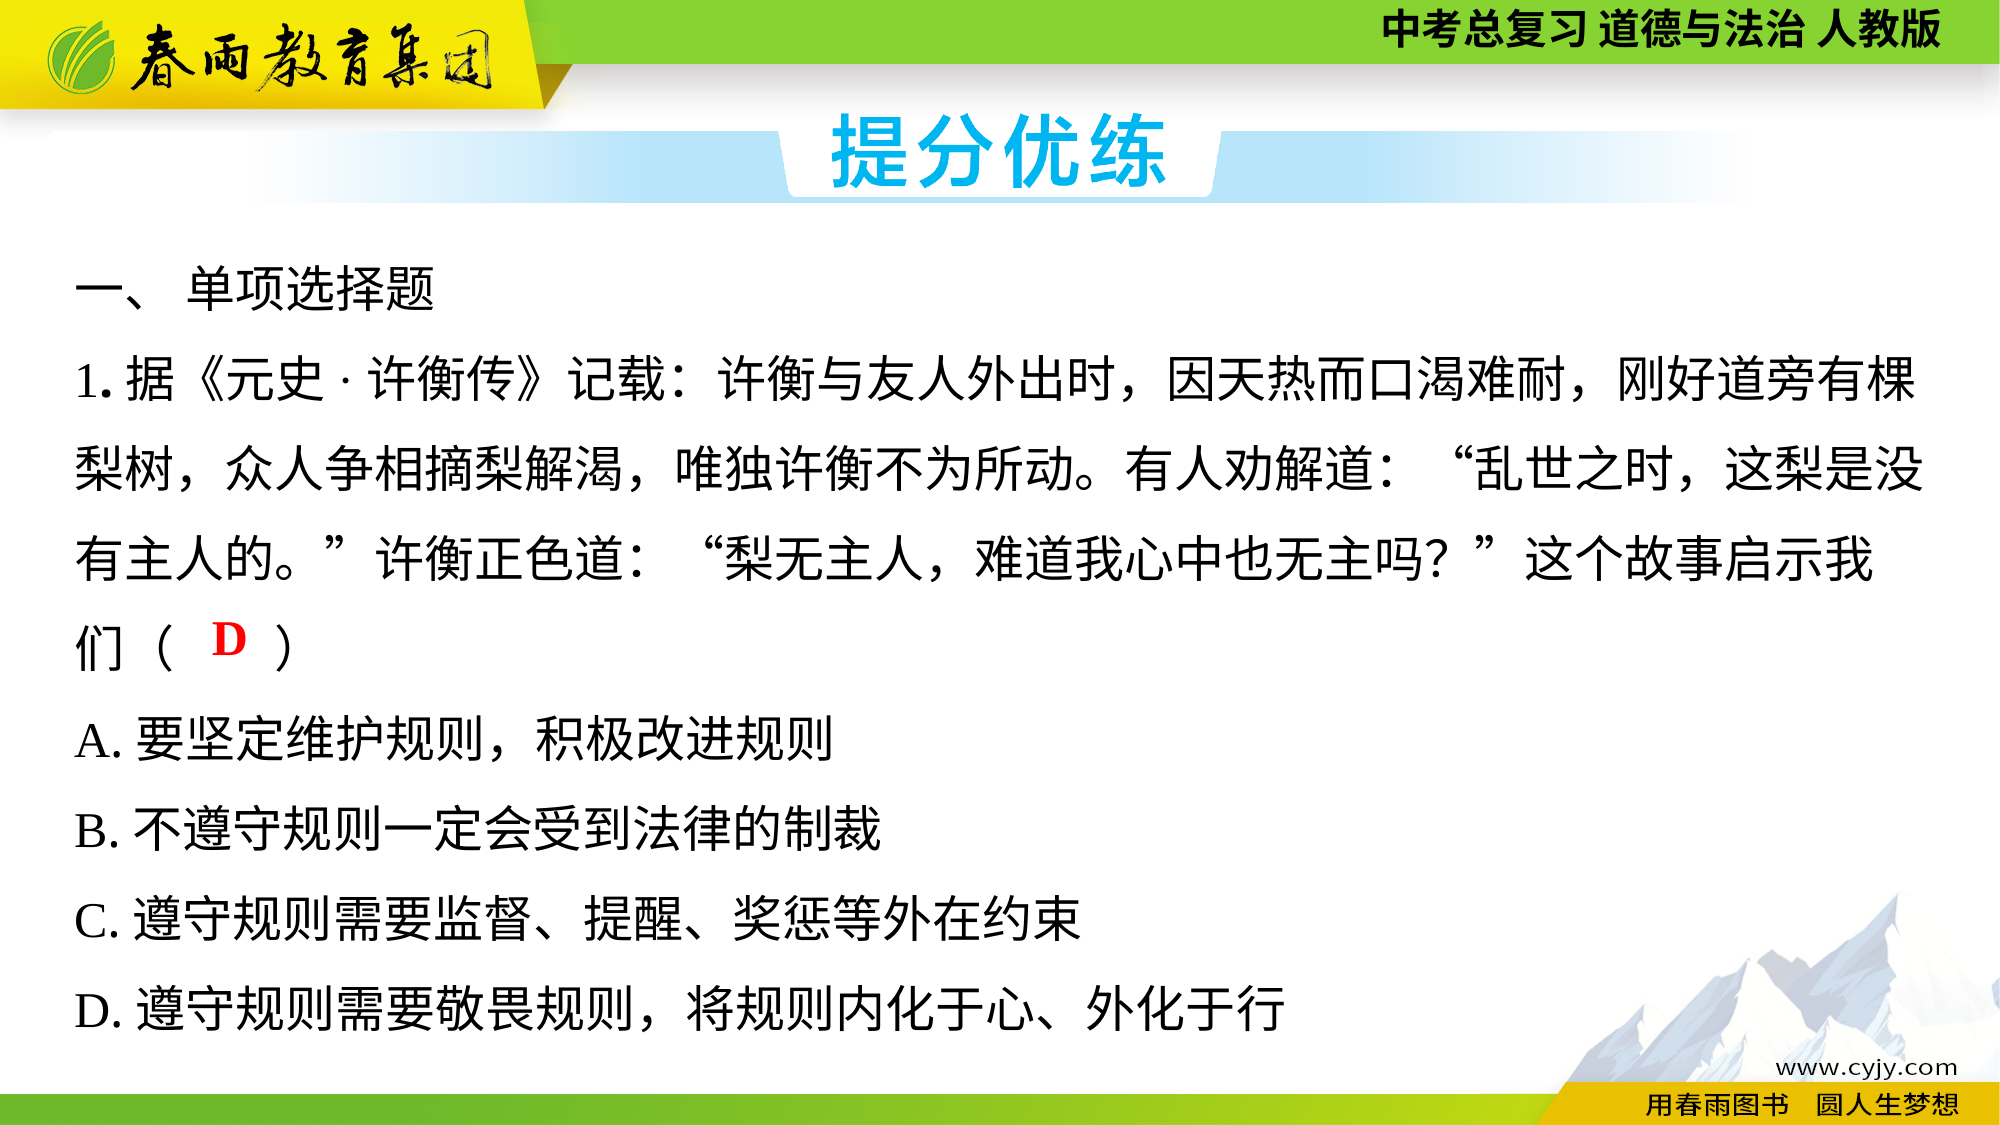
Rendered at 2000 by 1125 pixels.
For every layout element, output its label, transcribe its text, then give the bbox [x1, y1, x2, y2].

list 一、 单项选择题 1.据《元史·许衡传》记载：许衡与友人外出时，因天热而口渴难耐，刚好道旁有棵梨树，众人争相摘梨解渴，唯独许衡不为所动。有人劝解道：“乱世之时，这梨是没有主人的。”许衡正色道：“梨无主人，难道我心中也无主吗？”这个故事启示我 们（ ） A.要坚定维护规则，积极改进规则 B.不遵守规则一定会受到法律的制裁 C.遵守规则需要监督、提醒、奖惩等外在约束 D.遵守规则需要敬畏规则，将规则内化于心、外化于行 [59, 219, 1944, 1053]
picture [0, 0, 2000, 1125]
text_box D [197, 598, 263, 674]
